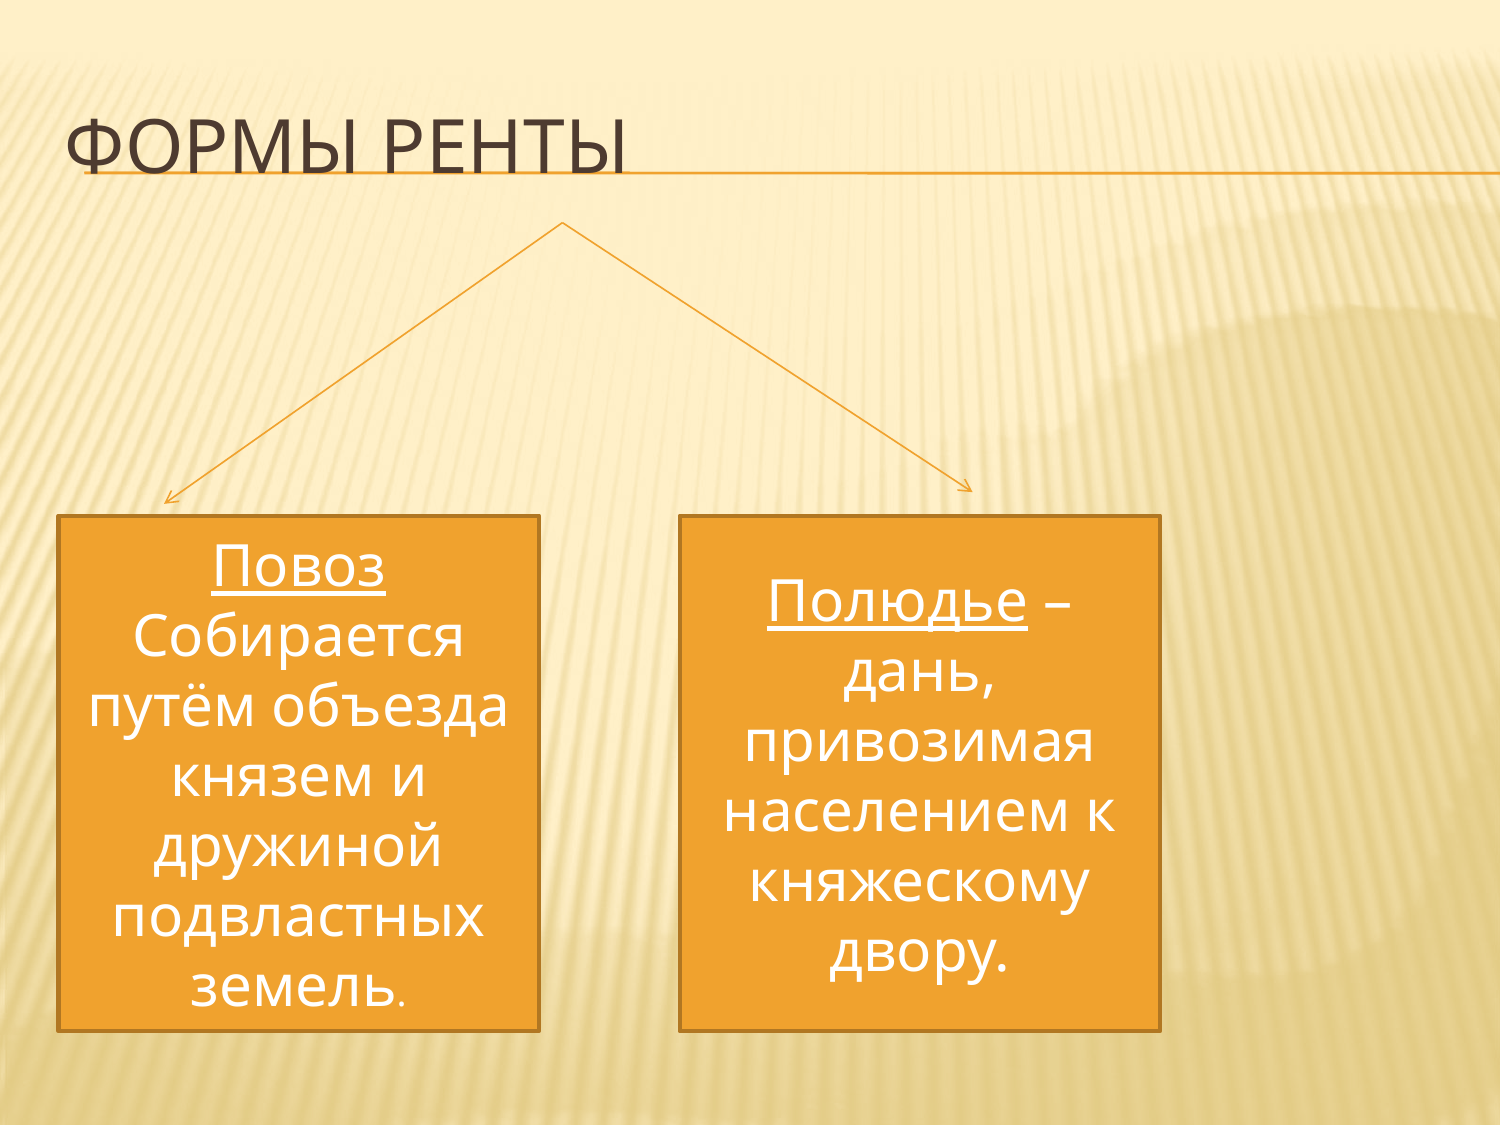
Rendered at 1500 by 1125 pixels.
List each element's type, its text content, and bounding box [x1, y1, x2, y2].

text_box Повоз Собирается путём объезда князем и дружиной подвластных земель. [56, 514, 541, 1033]
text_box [163, 222, 560, 505]
text_box Полюдье – дань, привозимая населением к княжескому двору. [678, 514, 1162, 1033]
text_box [562, 222, 973, 493]
title Формы ренты [50, 75, 1475, 213]
